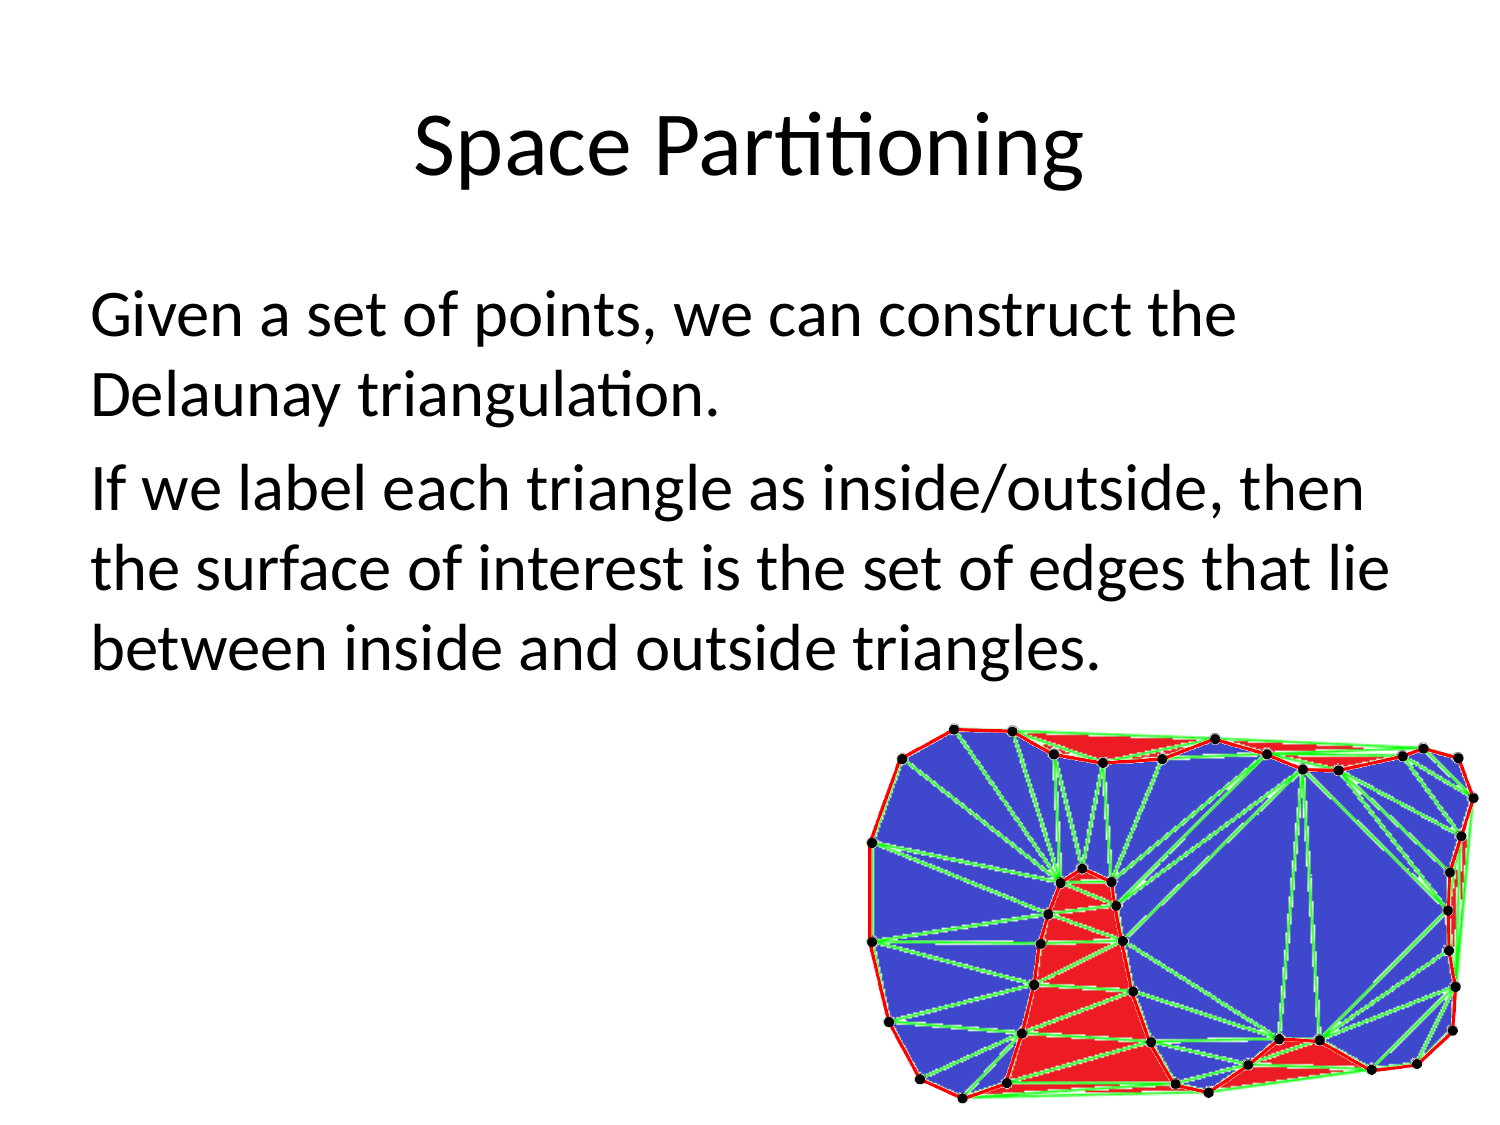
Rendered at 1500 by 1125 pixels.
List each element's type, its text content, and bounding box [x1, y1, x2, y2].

picture [811, 693, 1500, 1125]
list Given a set of points, we can construct the Delaunay triangulation. If we label each triangle as inside/outside, then the surface of interest is the set of edges that lie between inside and outside triangles. [75, 262, 1425, 1005]
title Space Partitioning [75, 45, 1425, 233]
